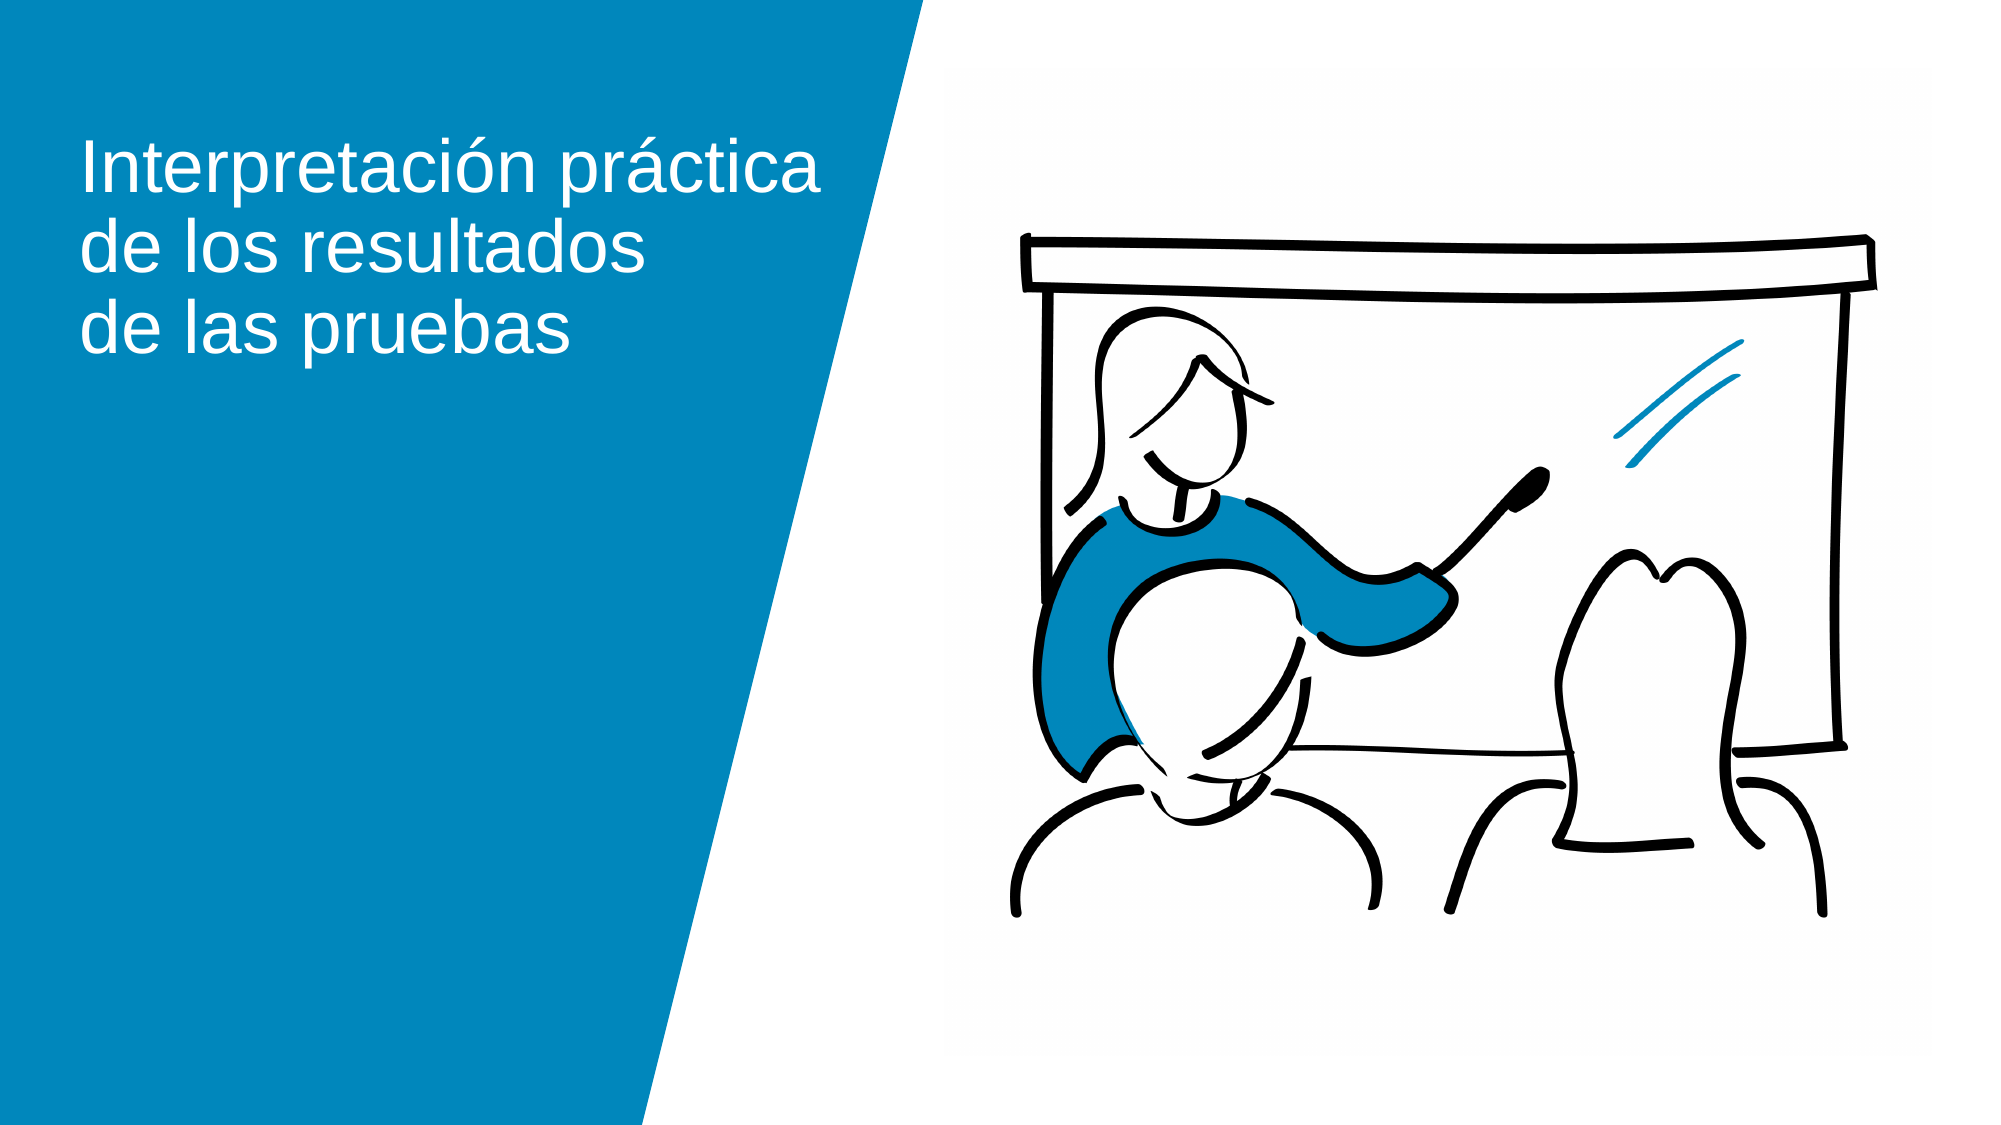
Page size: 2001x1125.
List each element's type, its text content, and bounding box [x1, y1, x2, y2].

picture [944, 68, 1932, 1056]
title Interpretación práctica de los resultados de las pruebas [79, 0, 853, 371]
